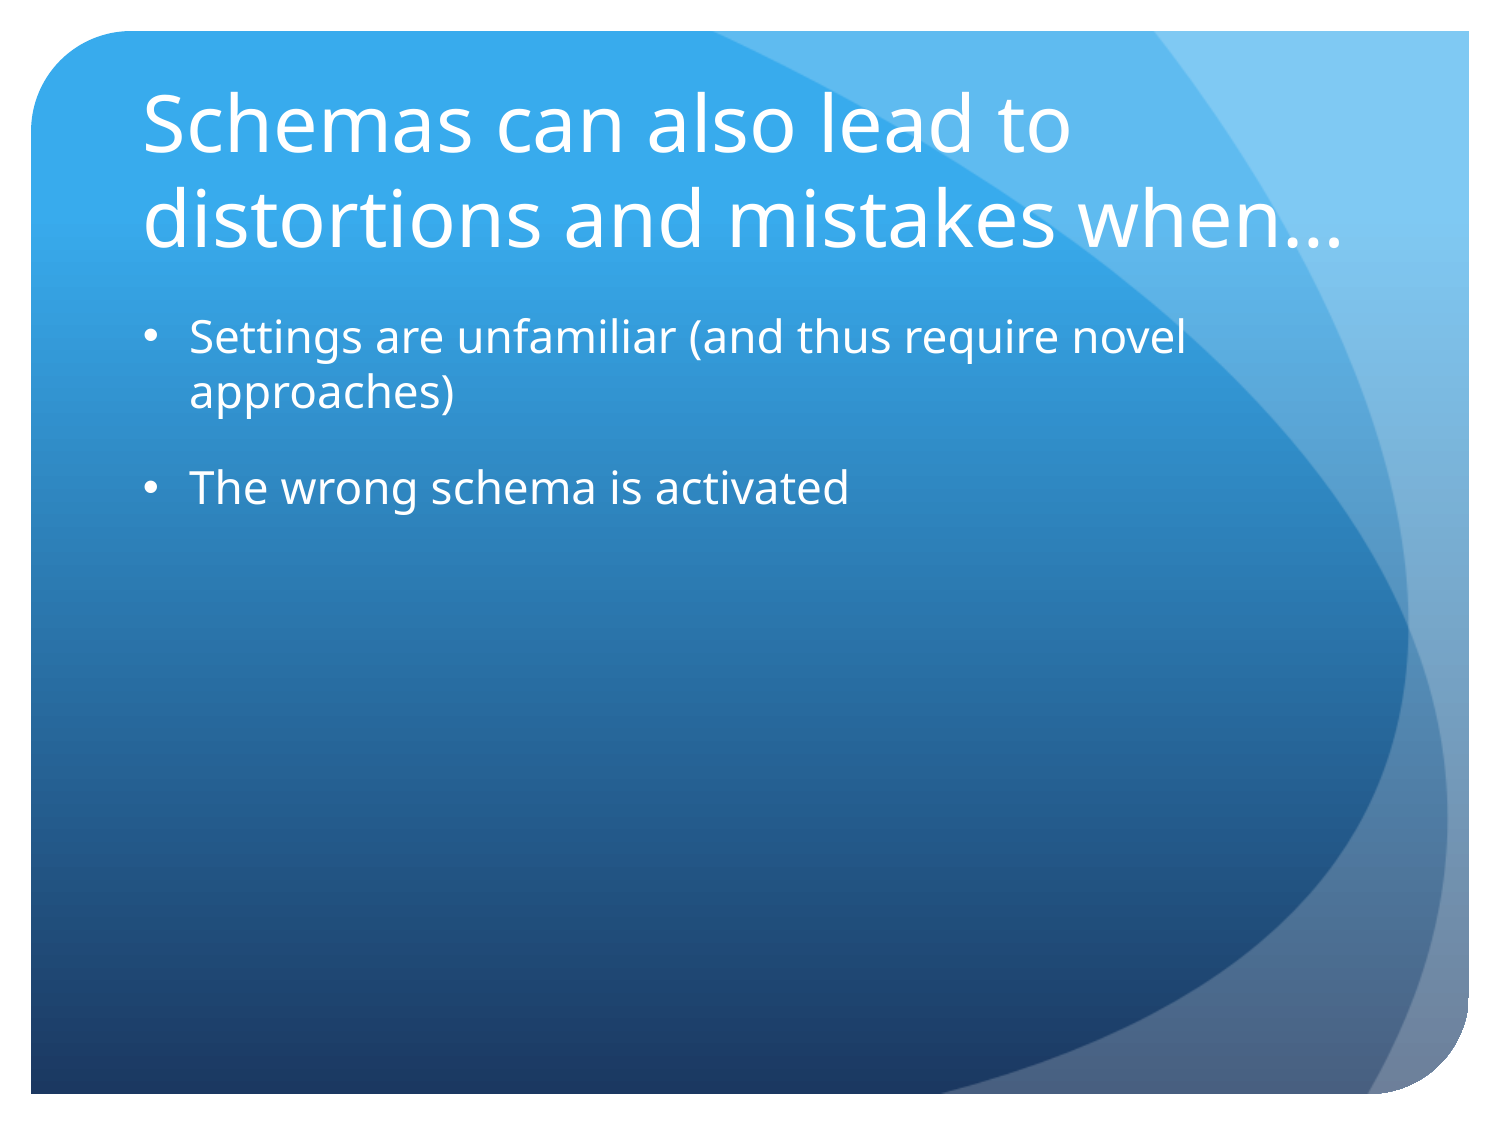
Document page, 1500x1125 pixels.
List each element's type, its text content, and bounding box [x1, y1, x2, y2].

picture [24, 30, 1473, 1094]
title Schemas can also lead to distortions and mistakes when… [127, 62, 1372, 272]
list Settings are unfamiliar (and thus require novel approaches) The wrong schema is activated [127, 299, 1372, 991]
